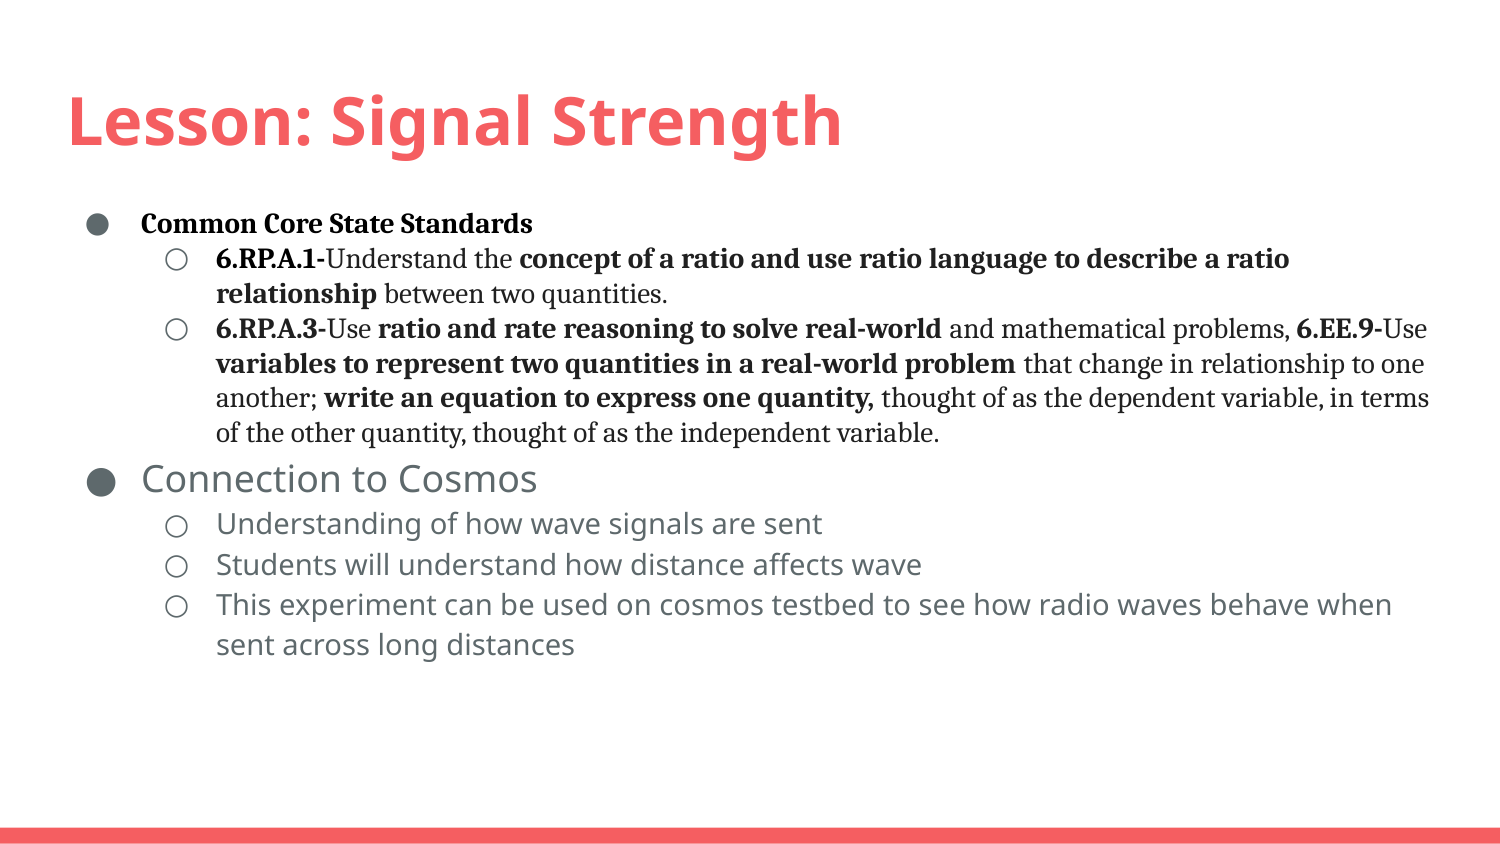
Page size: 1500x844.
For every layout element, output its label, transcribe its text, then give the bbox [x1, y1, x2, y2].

title Lesson: Signal Strength [51, 64, 1449, 167]
list Common Core State Standards 6.RP.A.1-Understand the concept of a ratio and use ratio language to describe a ratio relationship between two quantities. 6.RP.A.3-Use ratio and rate reasoning to solve real-world and mathematical problems, 6.EE.9-Use variables to represent two quantities in a real-world problem that change in relationship to one another; write an equation to express one quantity, thought of as the dependent variable, in terms of the other quantity, thought of as the independent variable. Connection to Cosmos Understanding of how wave signals are sent Students will understand how distance affects wave This experiment can be used on cosmos testbed to see how radio waves behave when sent across long distances [51, 189, 1449, 750]
